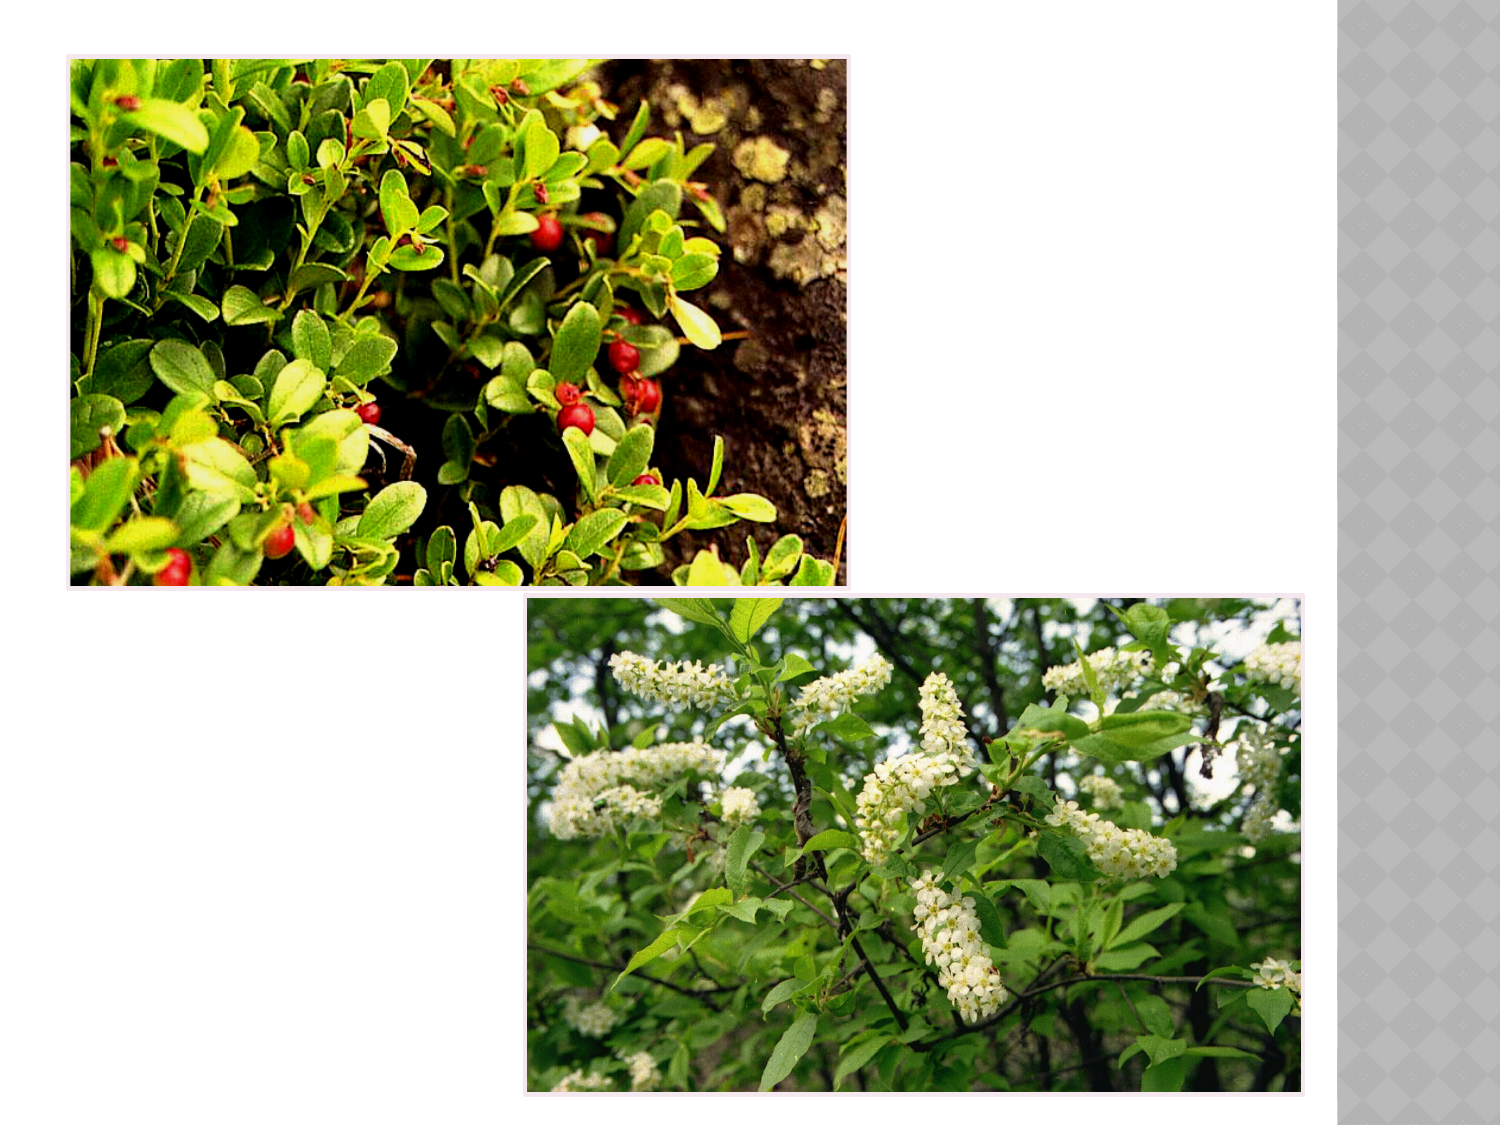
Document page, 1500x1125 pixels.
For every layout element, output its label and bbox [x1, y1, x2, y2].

picture [526, 597, 1302, 1093]
picture [69, 58, 847, 587]
